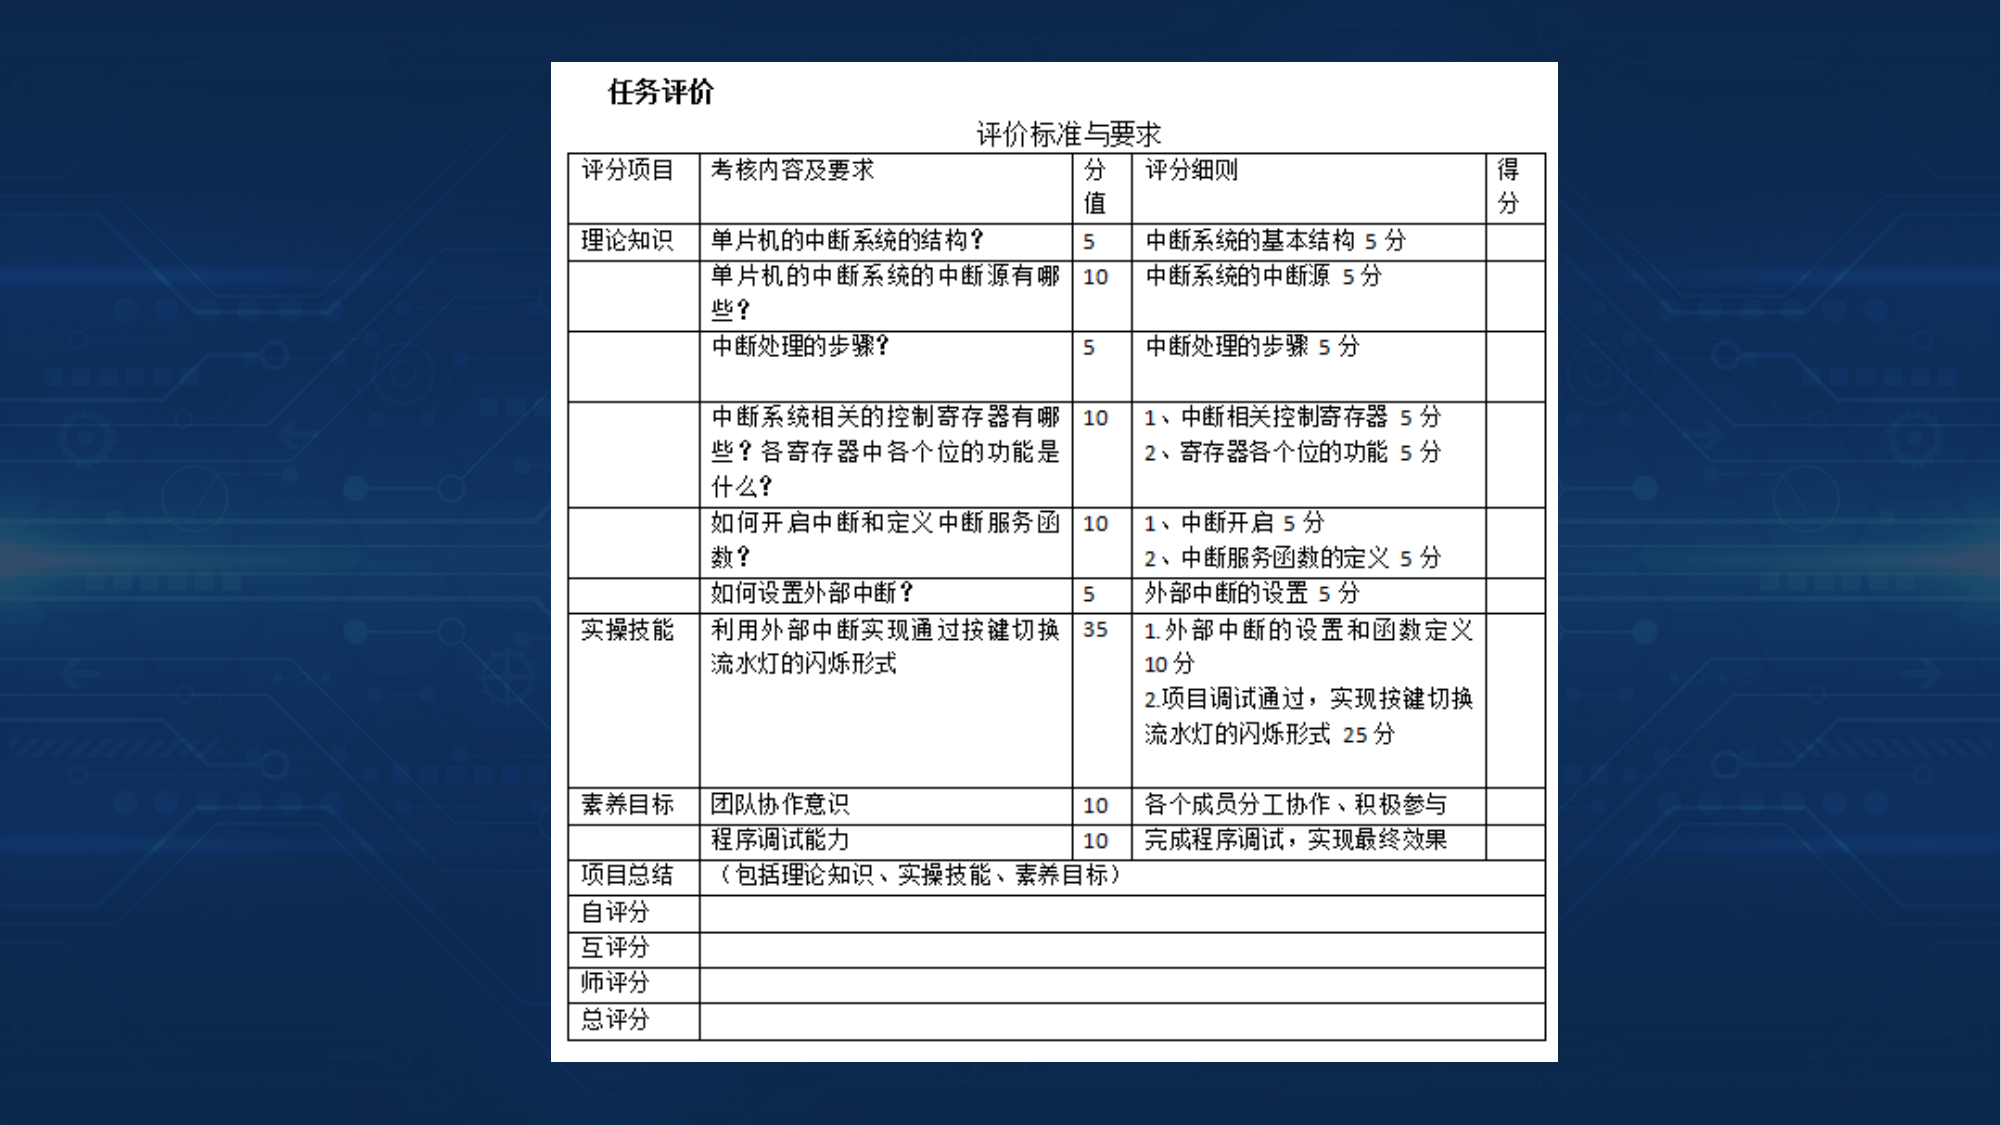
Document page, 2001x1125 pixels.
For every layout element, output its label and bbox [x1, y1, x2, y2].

picture [551, 62, 1559, 1063]
